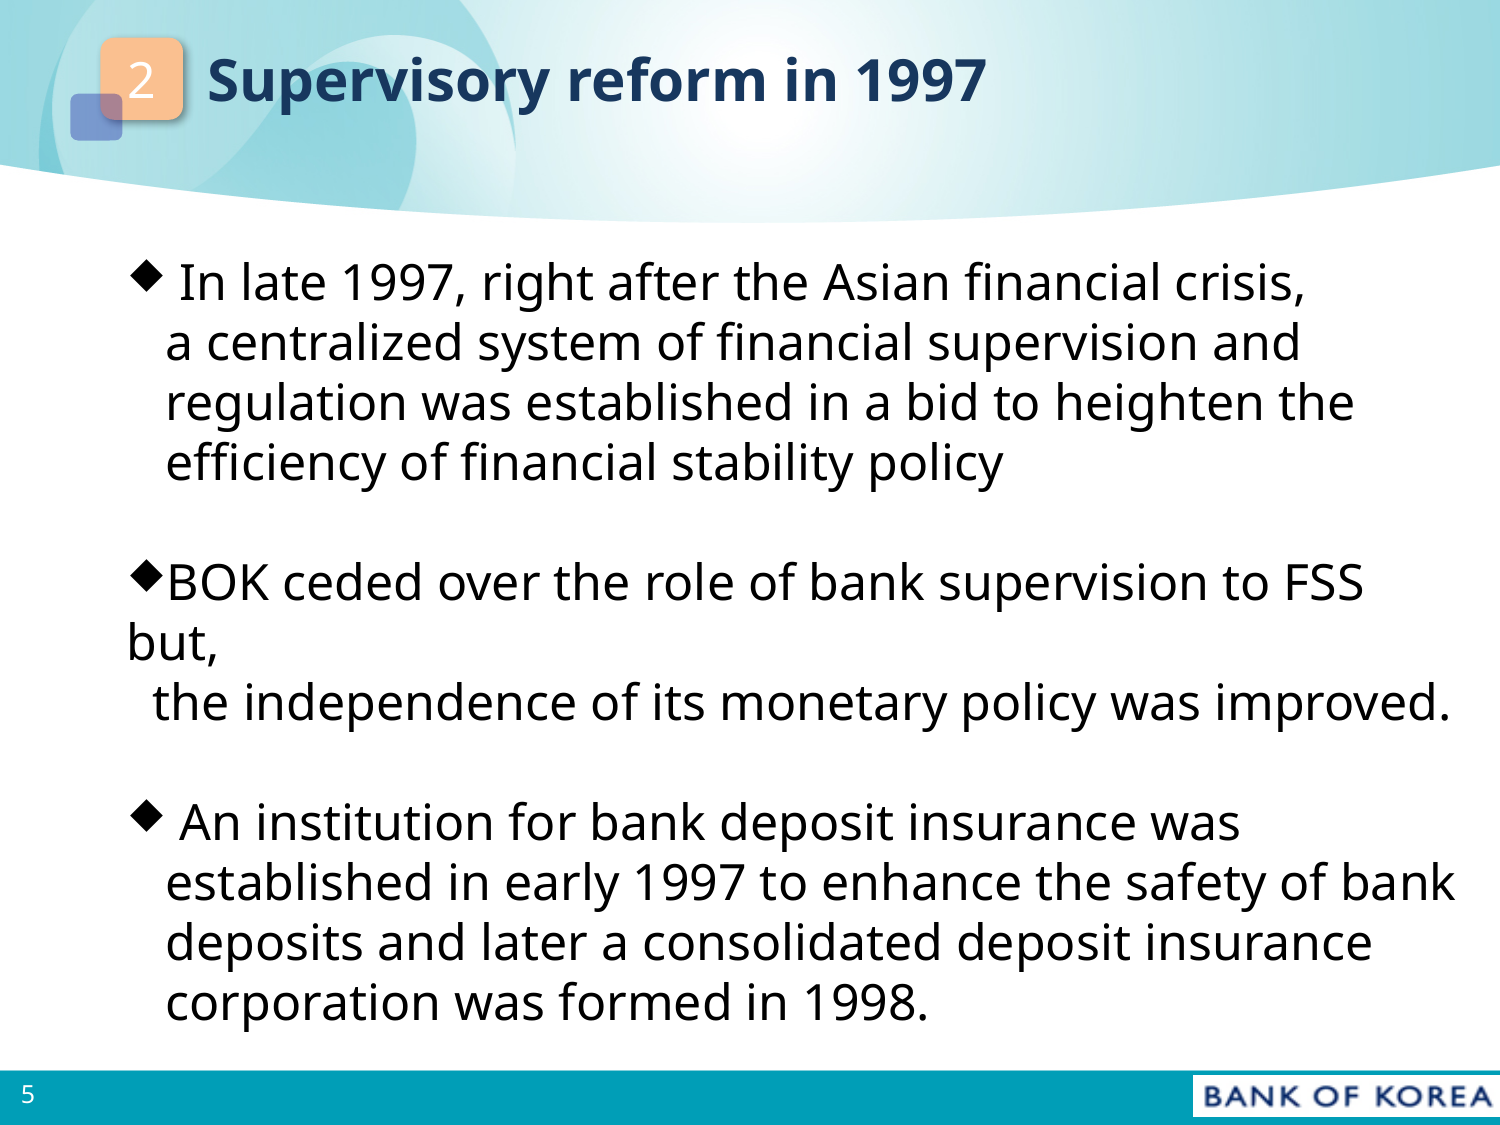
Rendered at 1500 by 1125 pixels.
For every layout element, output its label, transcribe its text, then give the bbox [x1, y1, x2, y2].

slide_number 4 [5, 1065, 356, 1125]
text_box In late 1997, right after the Asian financial crisis, a centralized system of financial supervision and regulation was established in a bid to heighten the efficiency of financial stability policy BOK ceded over the role of bank supervision to FSS but, the independence of its monetary policy was improved. An institution for bank deposit insurance was established in early 1997 to enhance the safety of bank deposits and later a consolidated deposit insurance corporation was formed in 1998. [112, 243, 1483, 1099]
picture [0, 0, 1500, 1125]
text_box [70, 35, 1436, 141]
